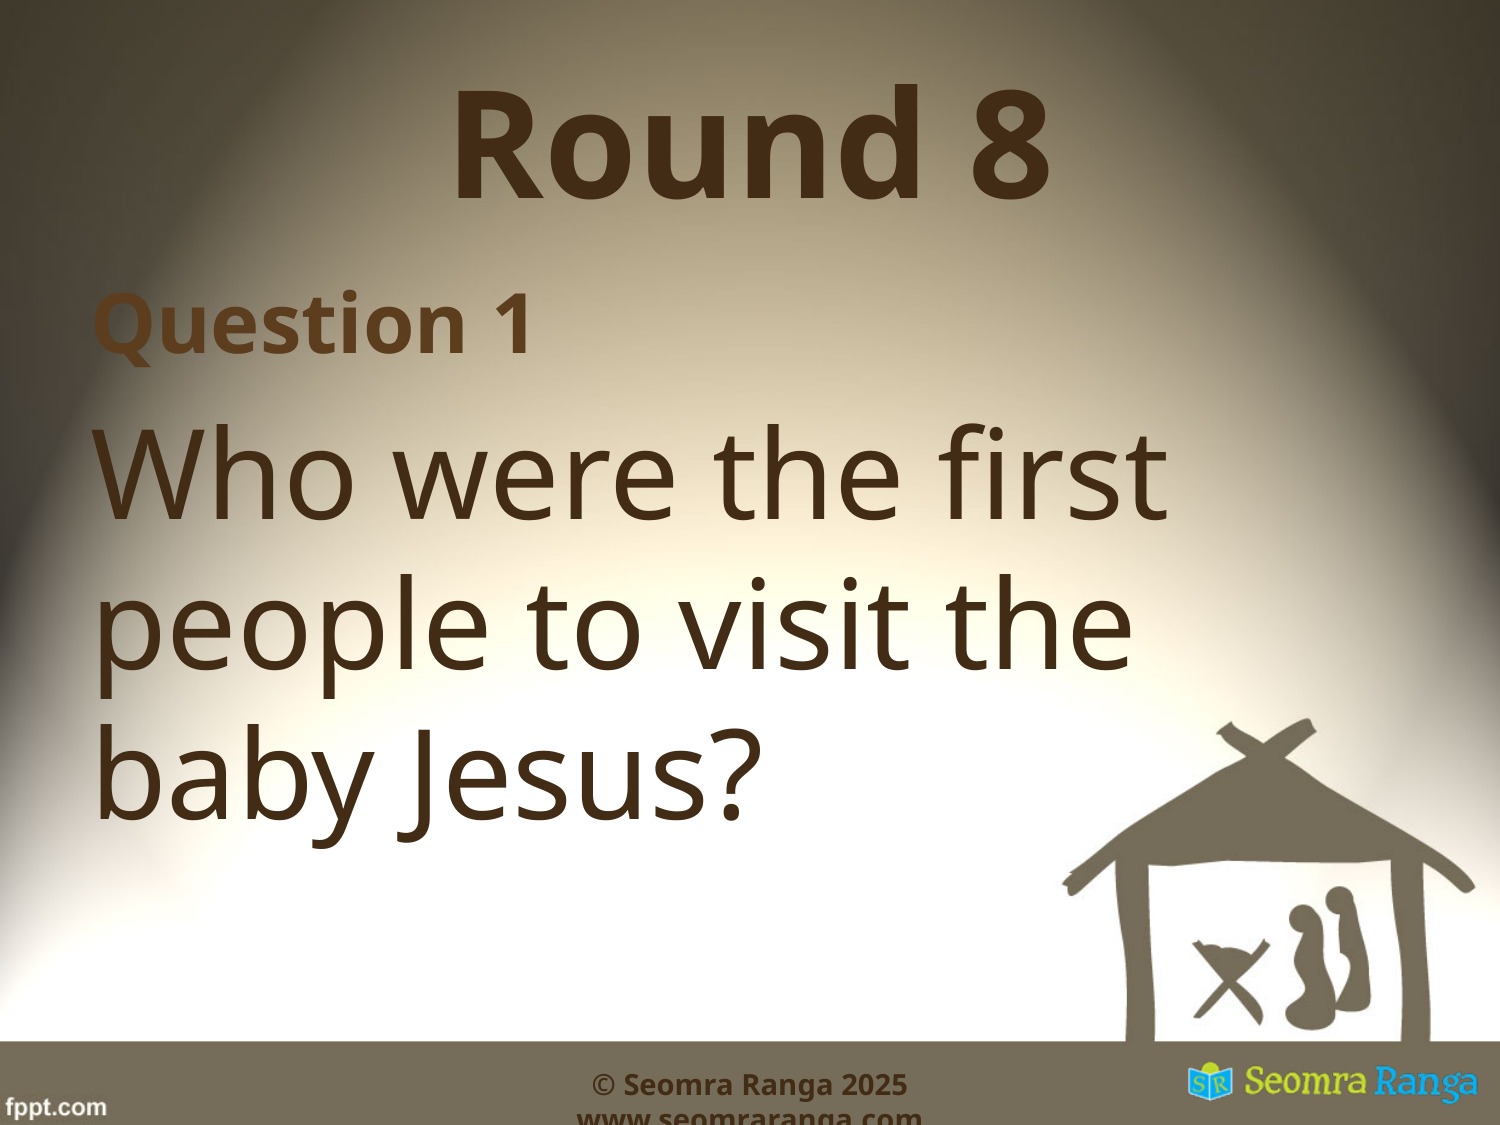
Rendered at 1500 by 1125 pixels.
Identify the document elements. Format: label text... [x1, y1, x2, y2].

text_box © Seomra Ranga 2025 www.seomraranga.com [401, 1058, 1099, 1125]
title Round 8 [75, 45, 1425, 233]
list Question 1 Who were the first people to visit the baby Jesus? [75, 262, 1425, 1005]
picture [0, 0, 1500, 1125]
